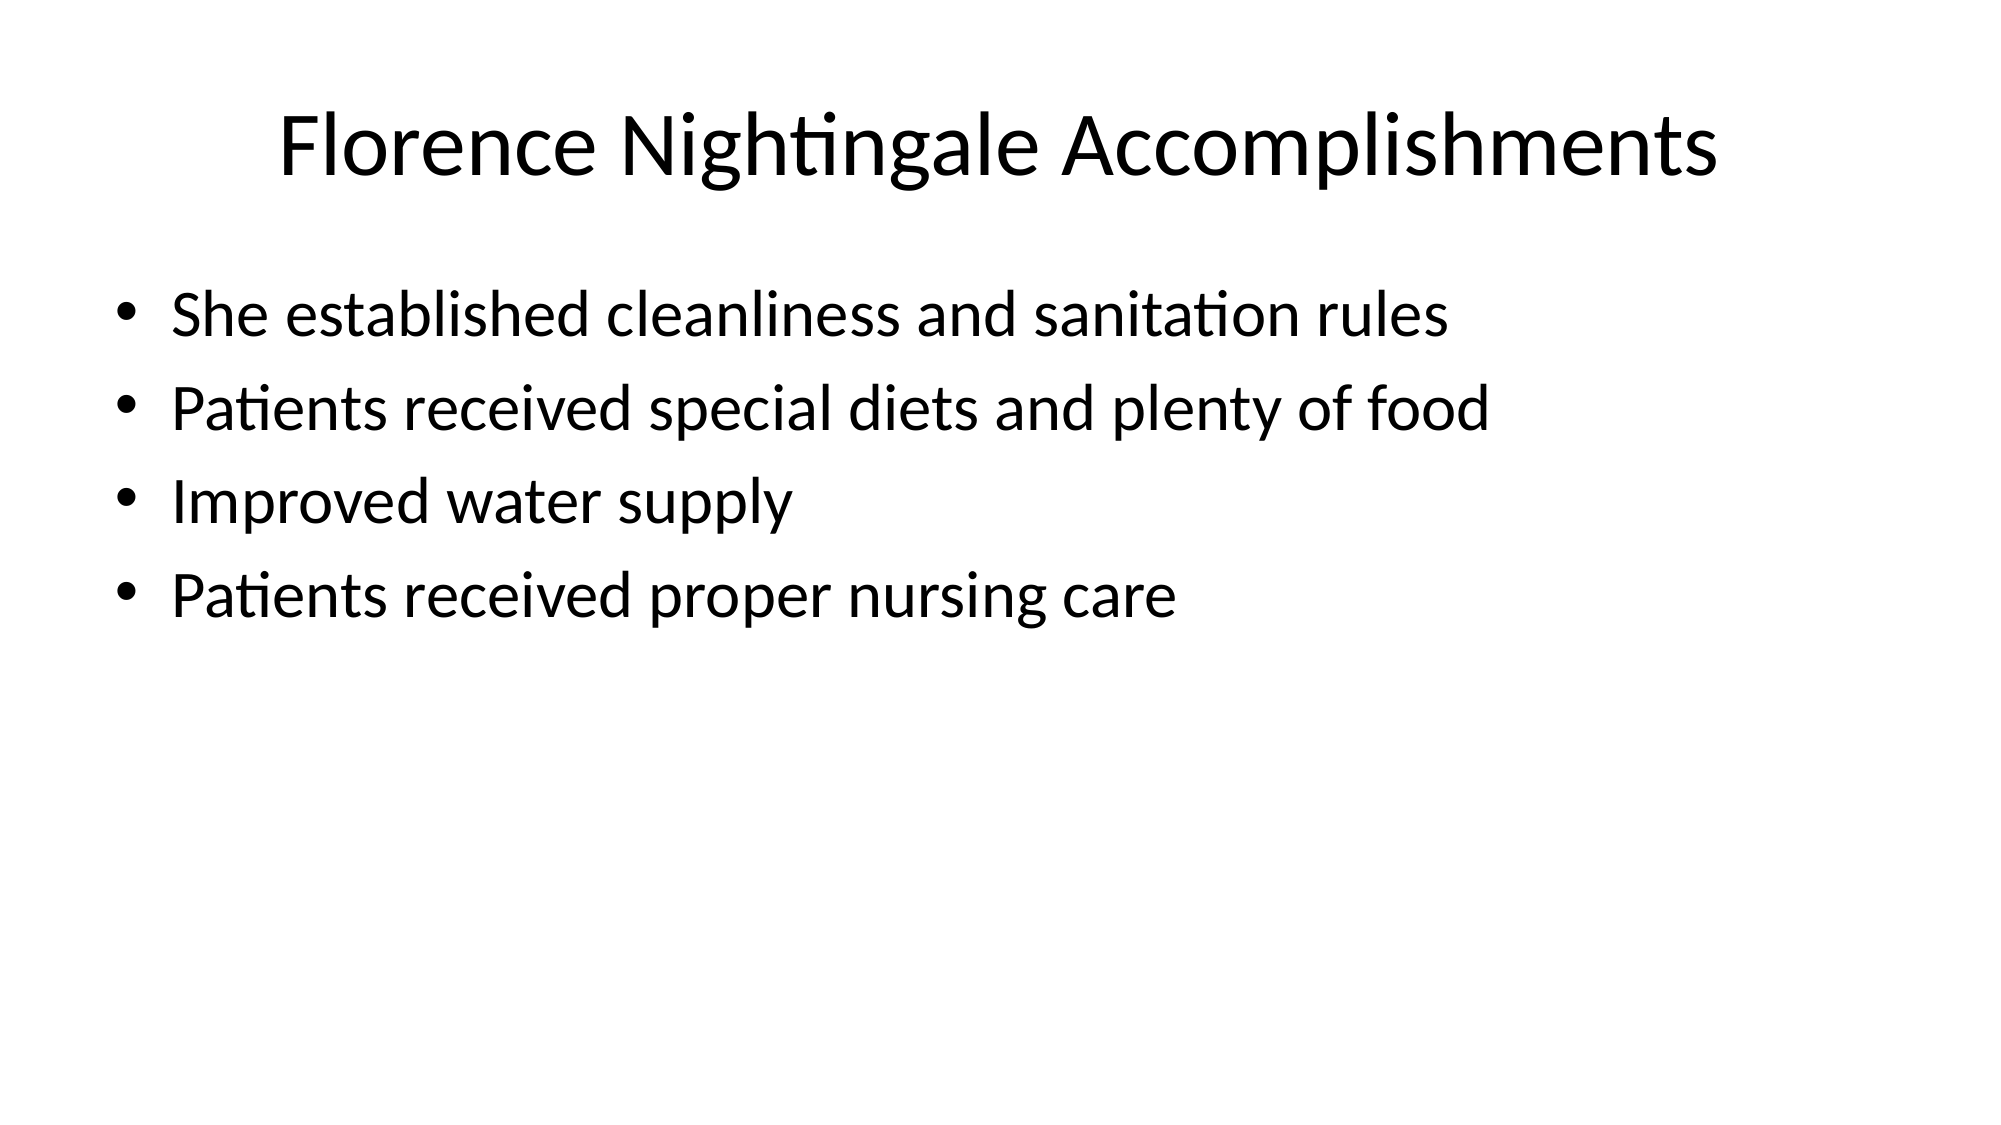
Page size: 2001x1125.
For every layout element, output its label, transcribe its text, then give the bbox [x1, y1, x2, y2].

list She established cleanliness and sanitation rules Patients received special diets and plenty of food Improved water supply Patients received proper nursing care [99, 262, 1900, 1005]
title Florence Nightingale Accomplishments [99, 45, 1900, 233]
